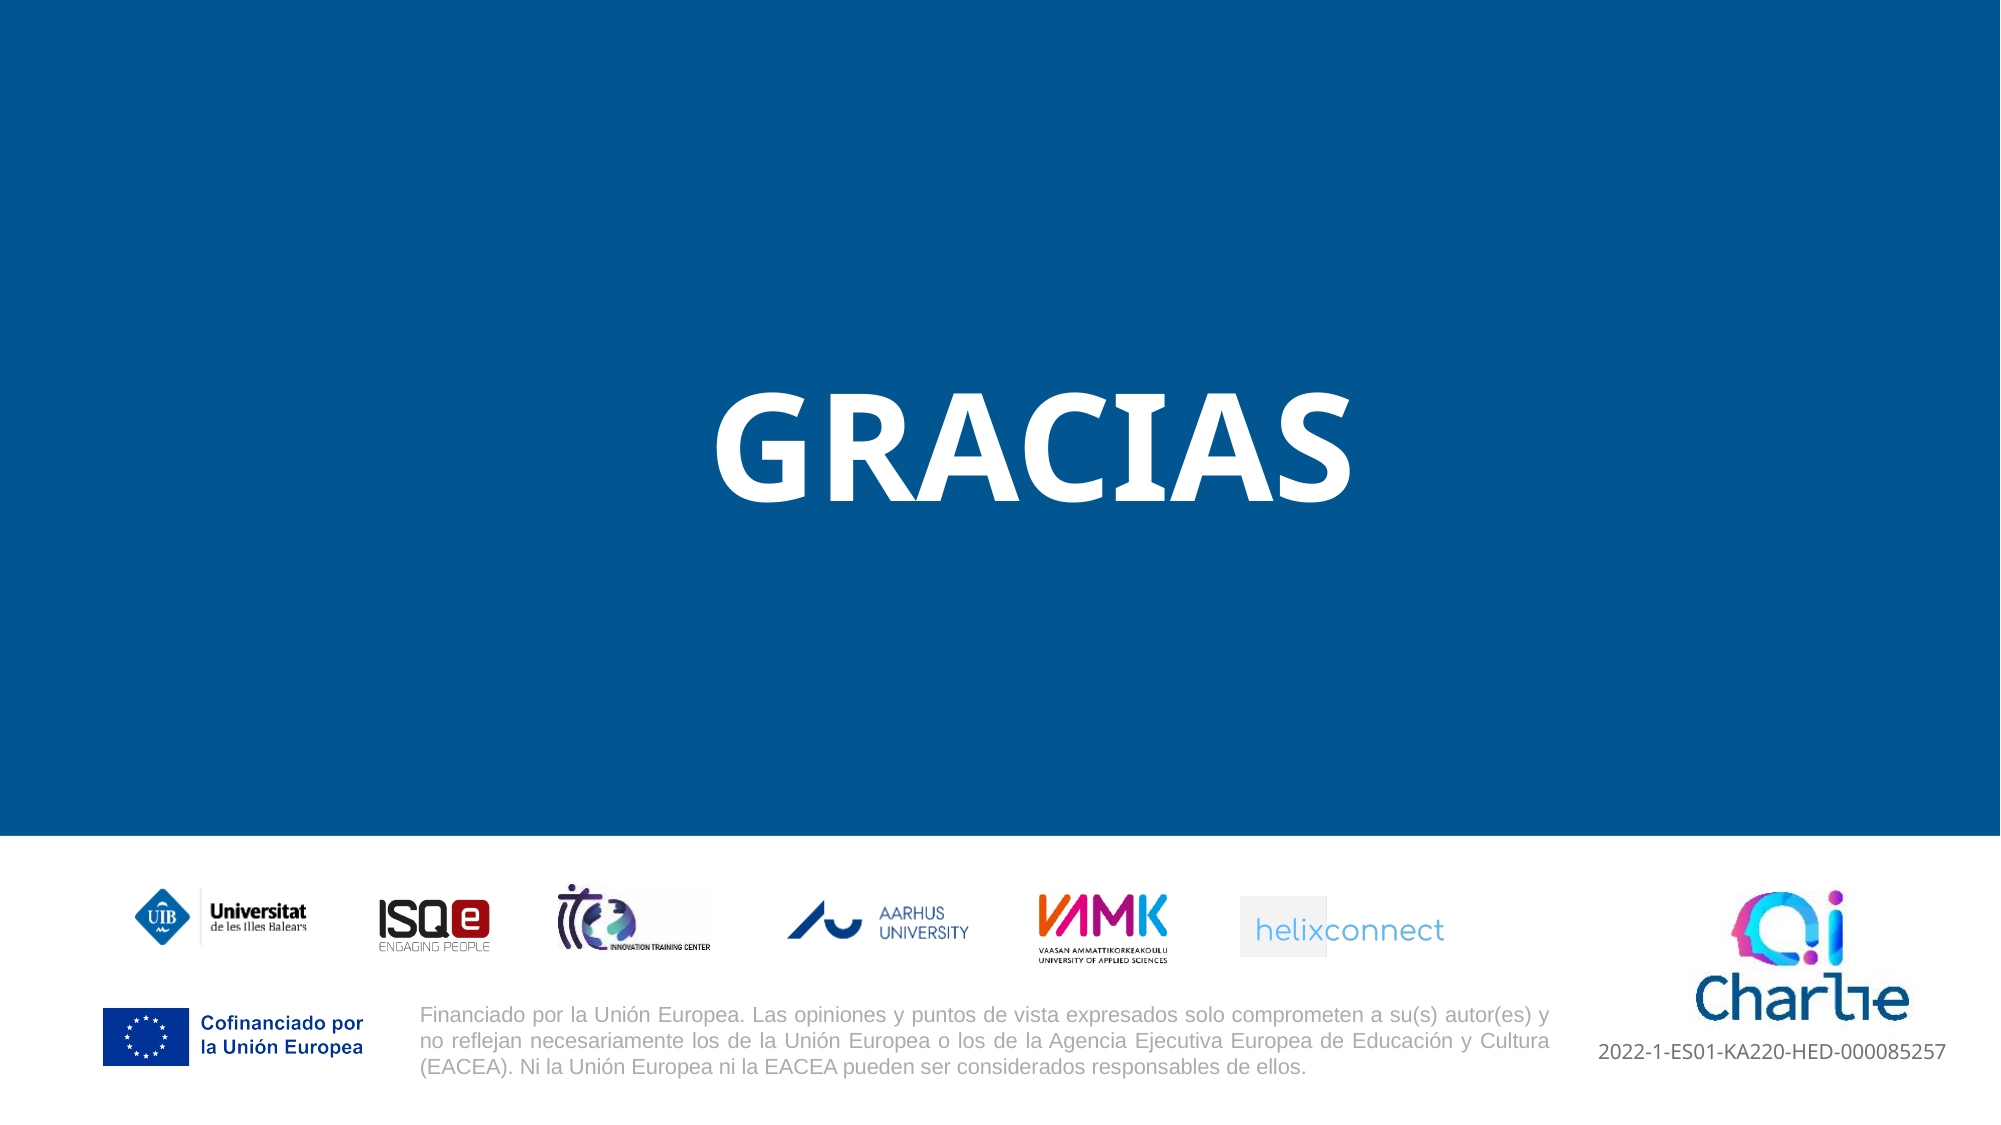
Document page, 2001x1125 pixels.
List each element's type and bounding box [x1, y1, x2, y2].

text_box [0, 0, 2000, 1125]
